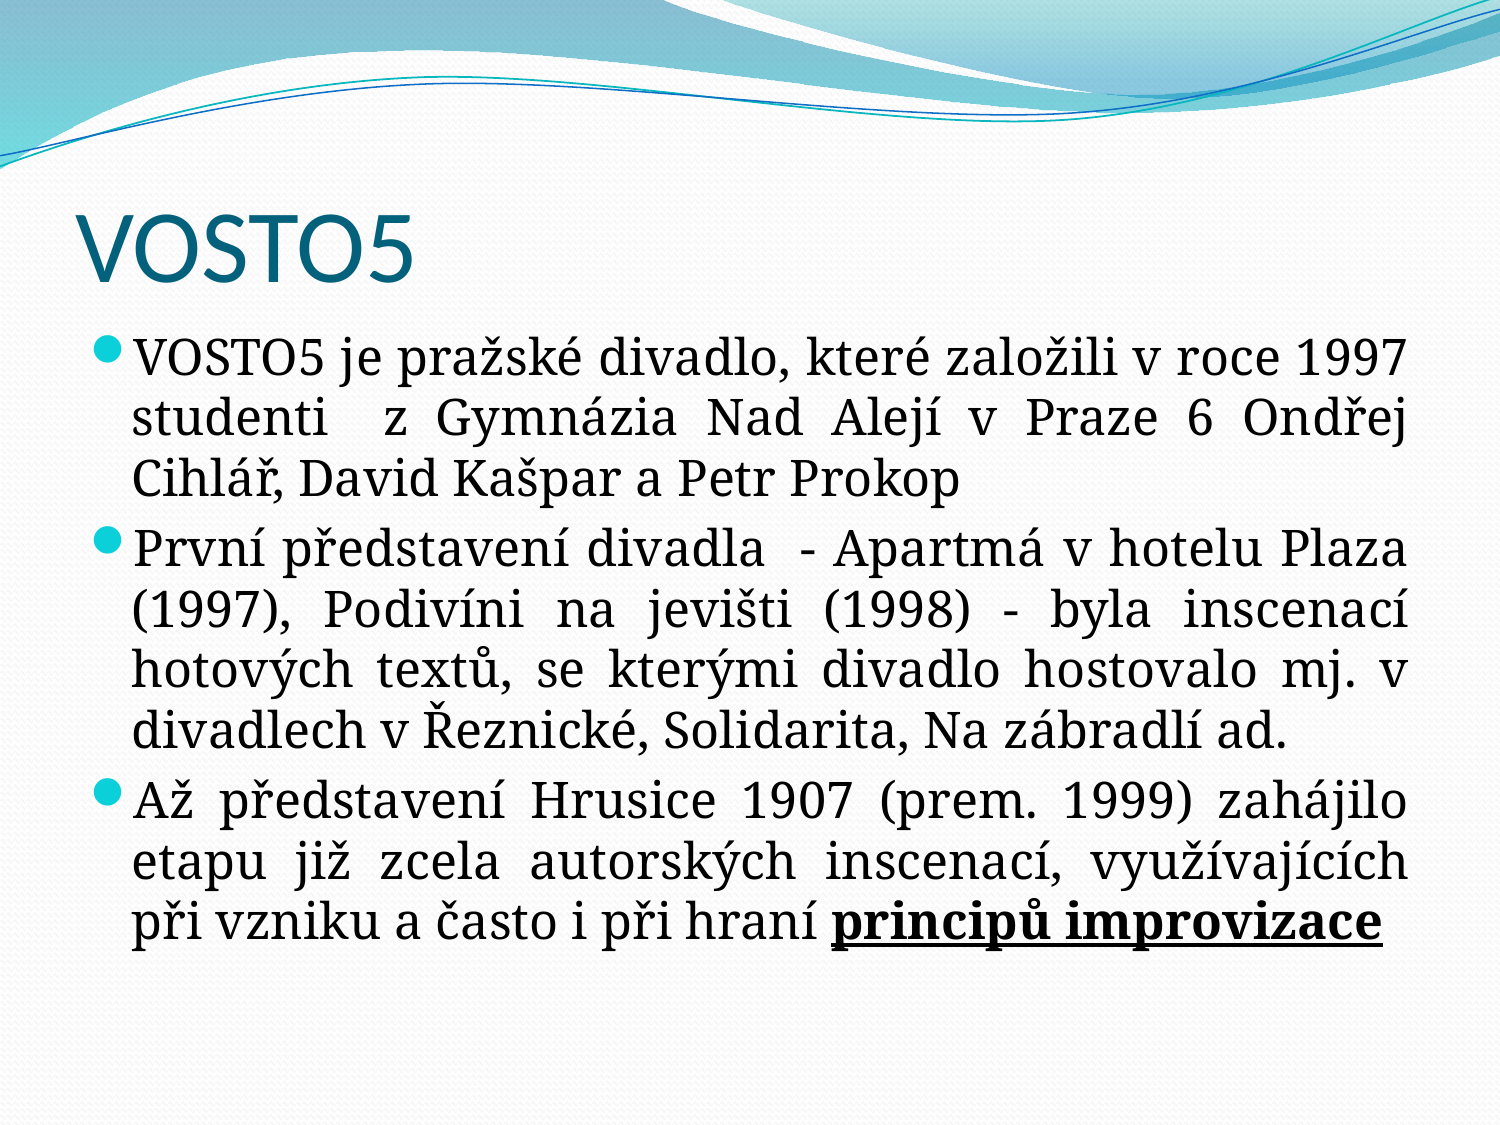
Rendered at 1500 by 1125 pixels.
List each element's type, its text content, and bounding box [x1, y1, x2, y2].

list VOSTO5 je pražské divadlo, které založili v roce 1997 studenti z Gymnázia Nad Alejí v Praze 6 Ondřej Cihlář, David Kašpar a Petr Prokop První představení divadla - Apartmá v hotelu Plaza (1997), Podivíni na jevišti (1998) - byla inscenací hotových textů, se kterými divadlo hostovalo mj. v divadlech v Řeznické, Solidarita, Na zábradlí ad. Až představení Hrusice 1907 (prem. 1999) zahájilo etapu již zcela autorských inscenací, využívajících při vzniku a často i při hraní principů improvizace [75, 317, 1425, 1038]
title VOSTO5 [75, 115, 1425, 303]
